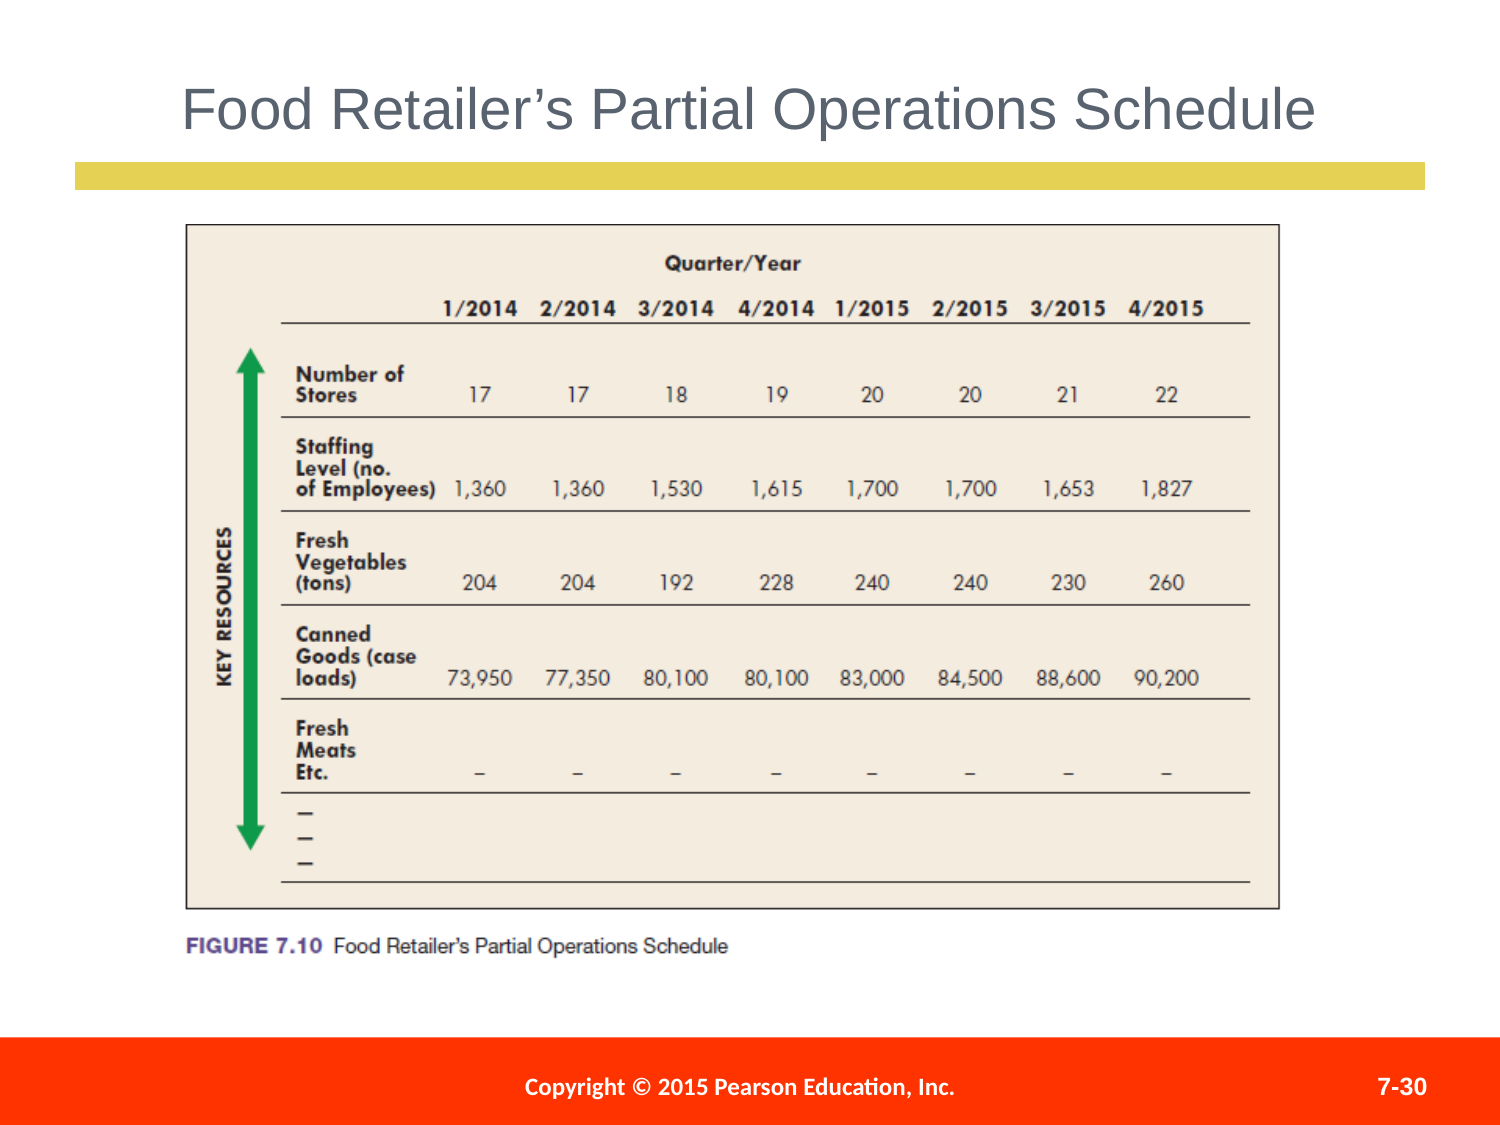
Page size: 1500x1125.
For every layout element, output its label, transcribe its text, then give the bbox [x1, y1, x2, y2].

picture [149, 224, 1302, 988]
title Food Retailer’s Partial Operations Schedule [74, 12, 1426, 201]
